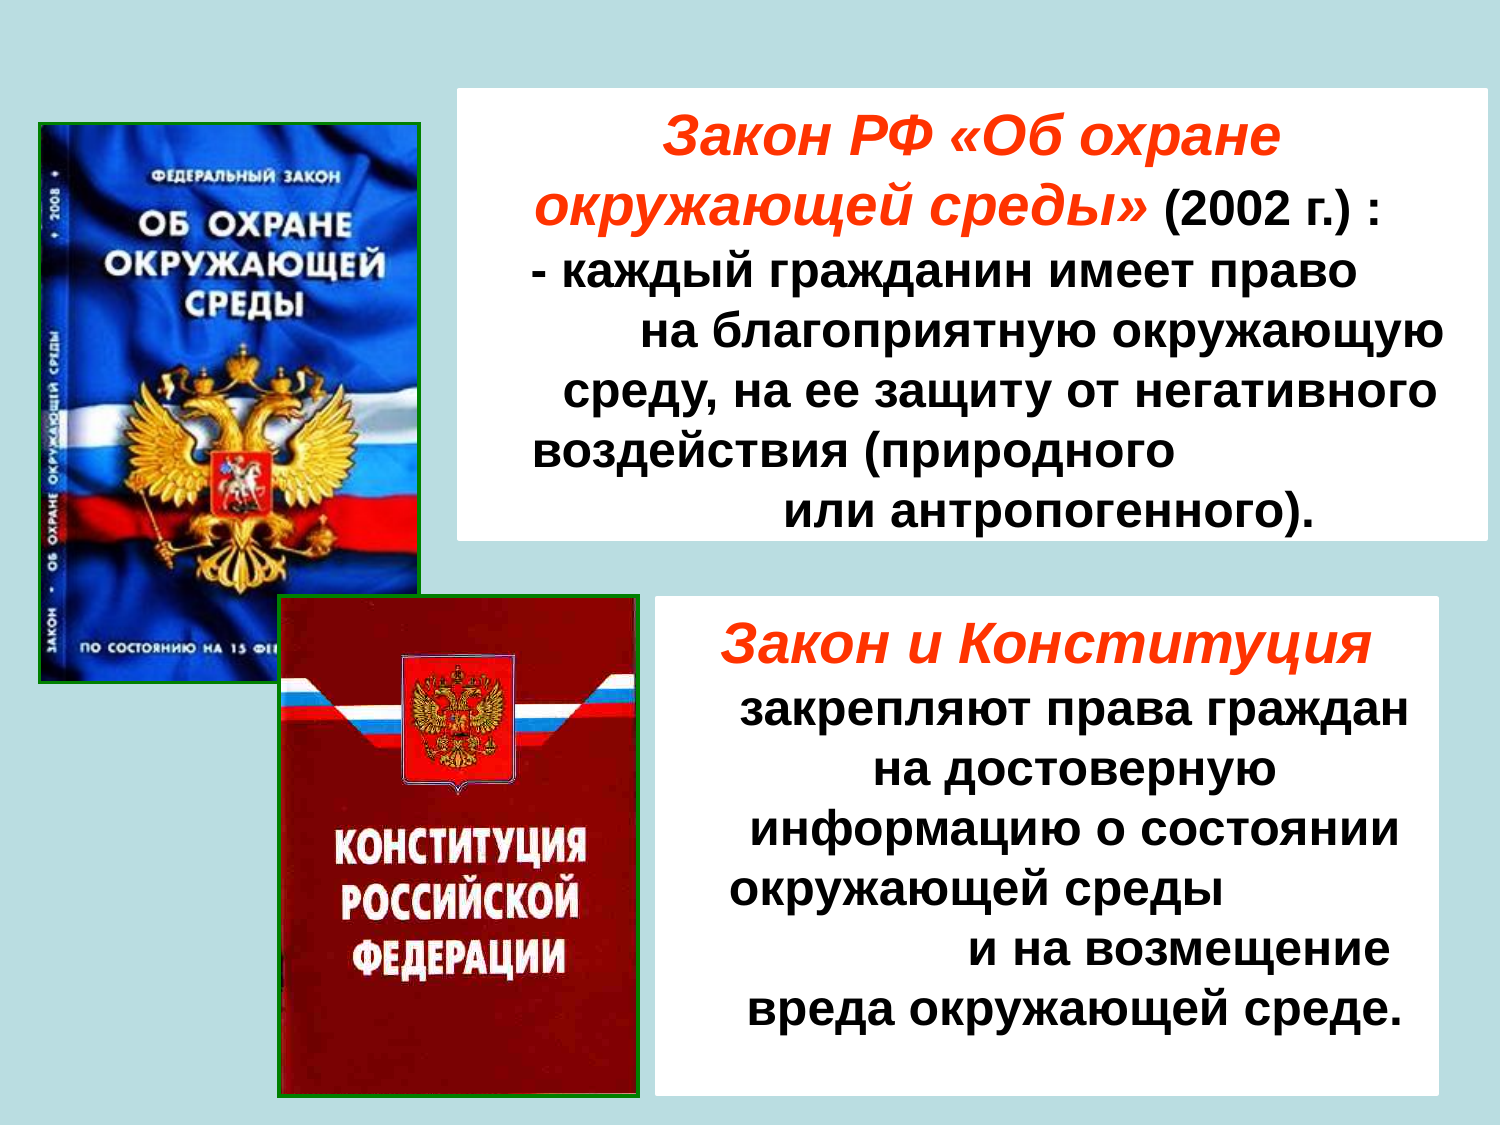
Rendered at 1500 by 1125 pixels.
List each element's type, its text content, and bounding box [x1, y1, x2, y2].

picture [40, 125, 637, 1095]
text_box Закон РФ «Об охране окружающей среды» (2002 г.) : - каждый гражданин имеет право на благоприятную окружающую среду, на ее защиту от негативного воздействия (природного или антропогенного). [457, 88, 1488, 541]
text_box Закон и Конституция закрепляют права граждан на достоверную информацию о состоянии окружающей среды и на возмещение вреда окружающей среде. [655, 596, 1439, 1096]
